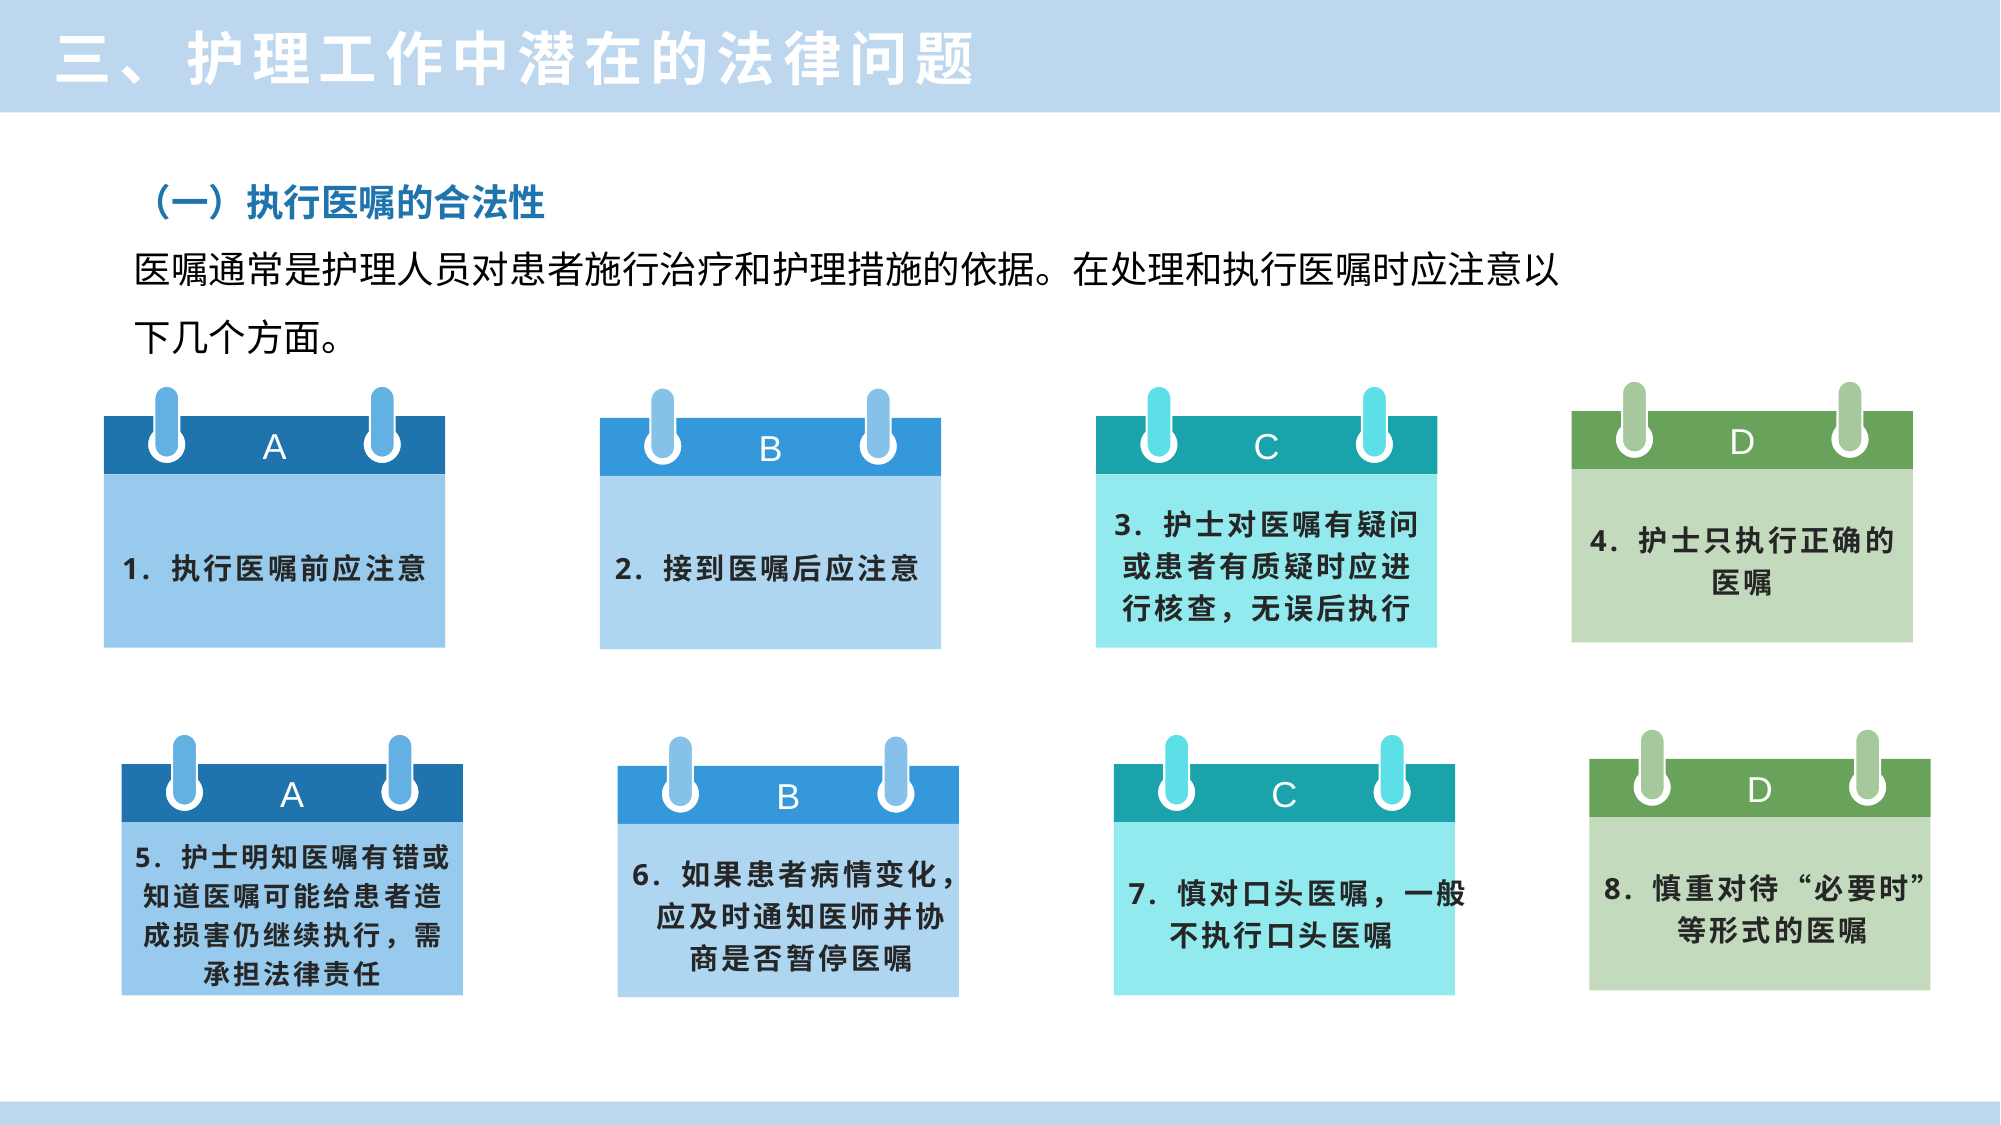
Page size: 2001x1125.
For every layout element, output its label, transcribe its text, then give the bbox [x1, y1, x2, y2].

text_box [617, 735, 959, 998]
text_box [121, 733, 463, 996]
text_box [1113, 733, 1455, 996]
text_box （一）执行医嘱的合法性 医嘱通常是护理人员对患者施行治疗和护理措施的依据。在处理和执行医嘱时应注意以下几个方面。 [119, 148, 1576, 366]
text_box 三、护理工作中潜在的法律问题 [41, 16, 987, 98]
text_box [103, 385, 446, 648]
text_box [1589, 728, 1931, 991]
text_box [1096, 385, 1438, 648]
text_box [1571, 380, 1913, 643]
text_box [599, 387, 942, 650]
